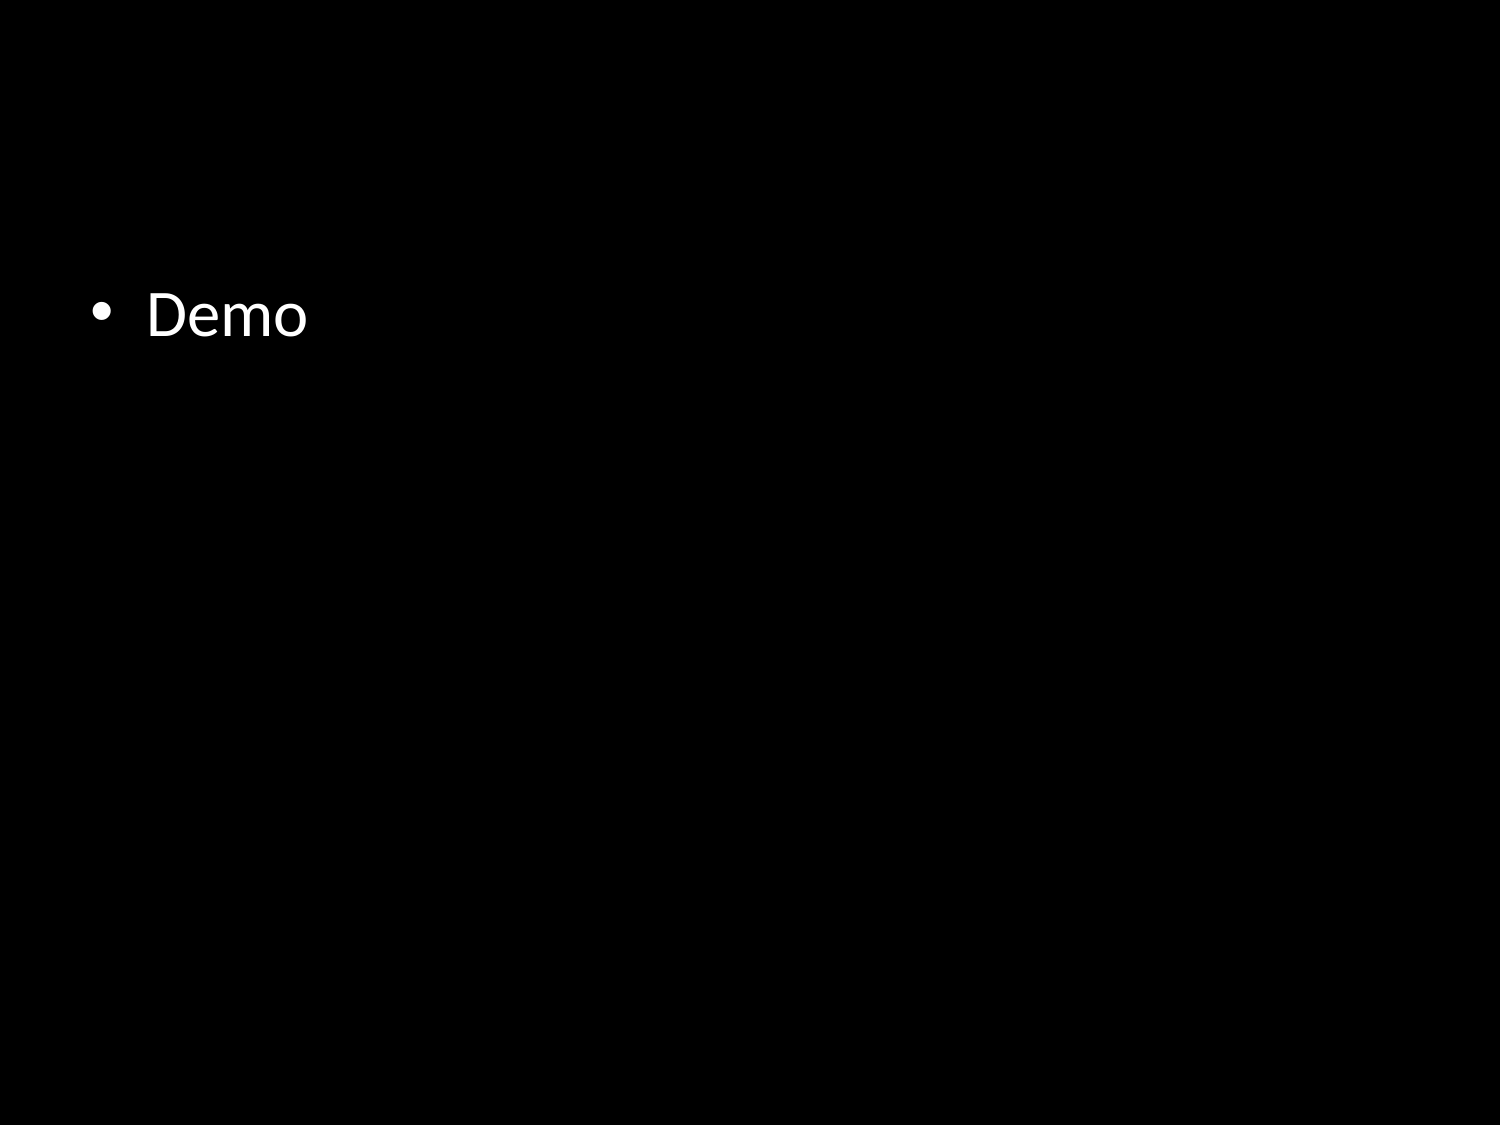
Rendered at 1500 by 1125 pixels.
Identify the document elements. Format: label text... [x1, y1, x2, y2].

list Demo [75, 262, 1425, 1005]
